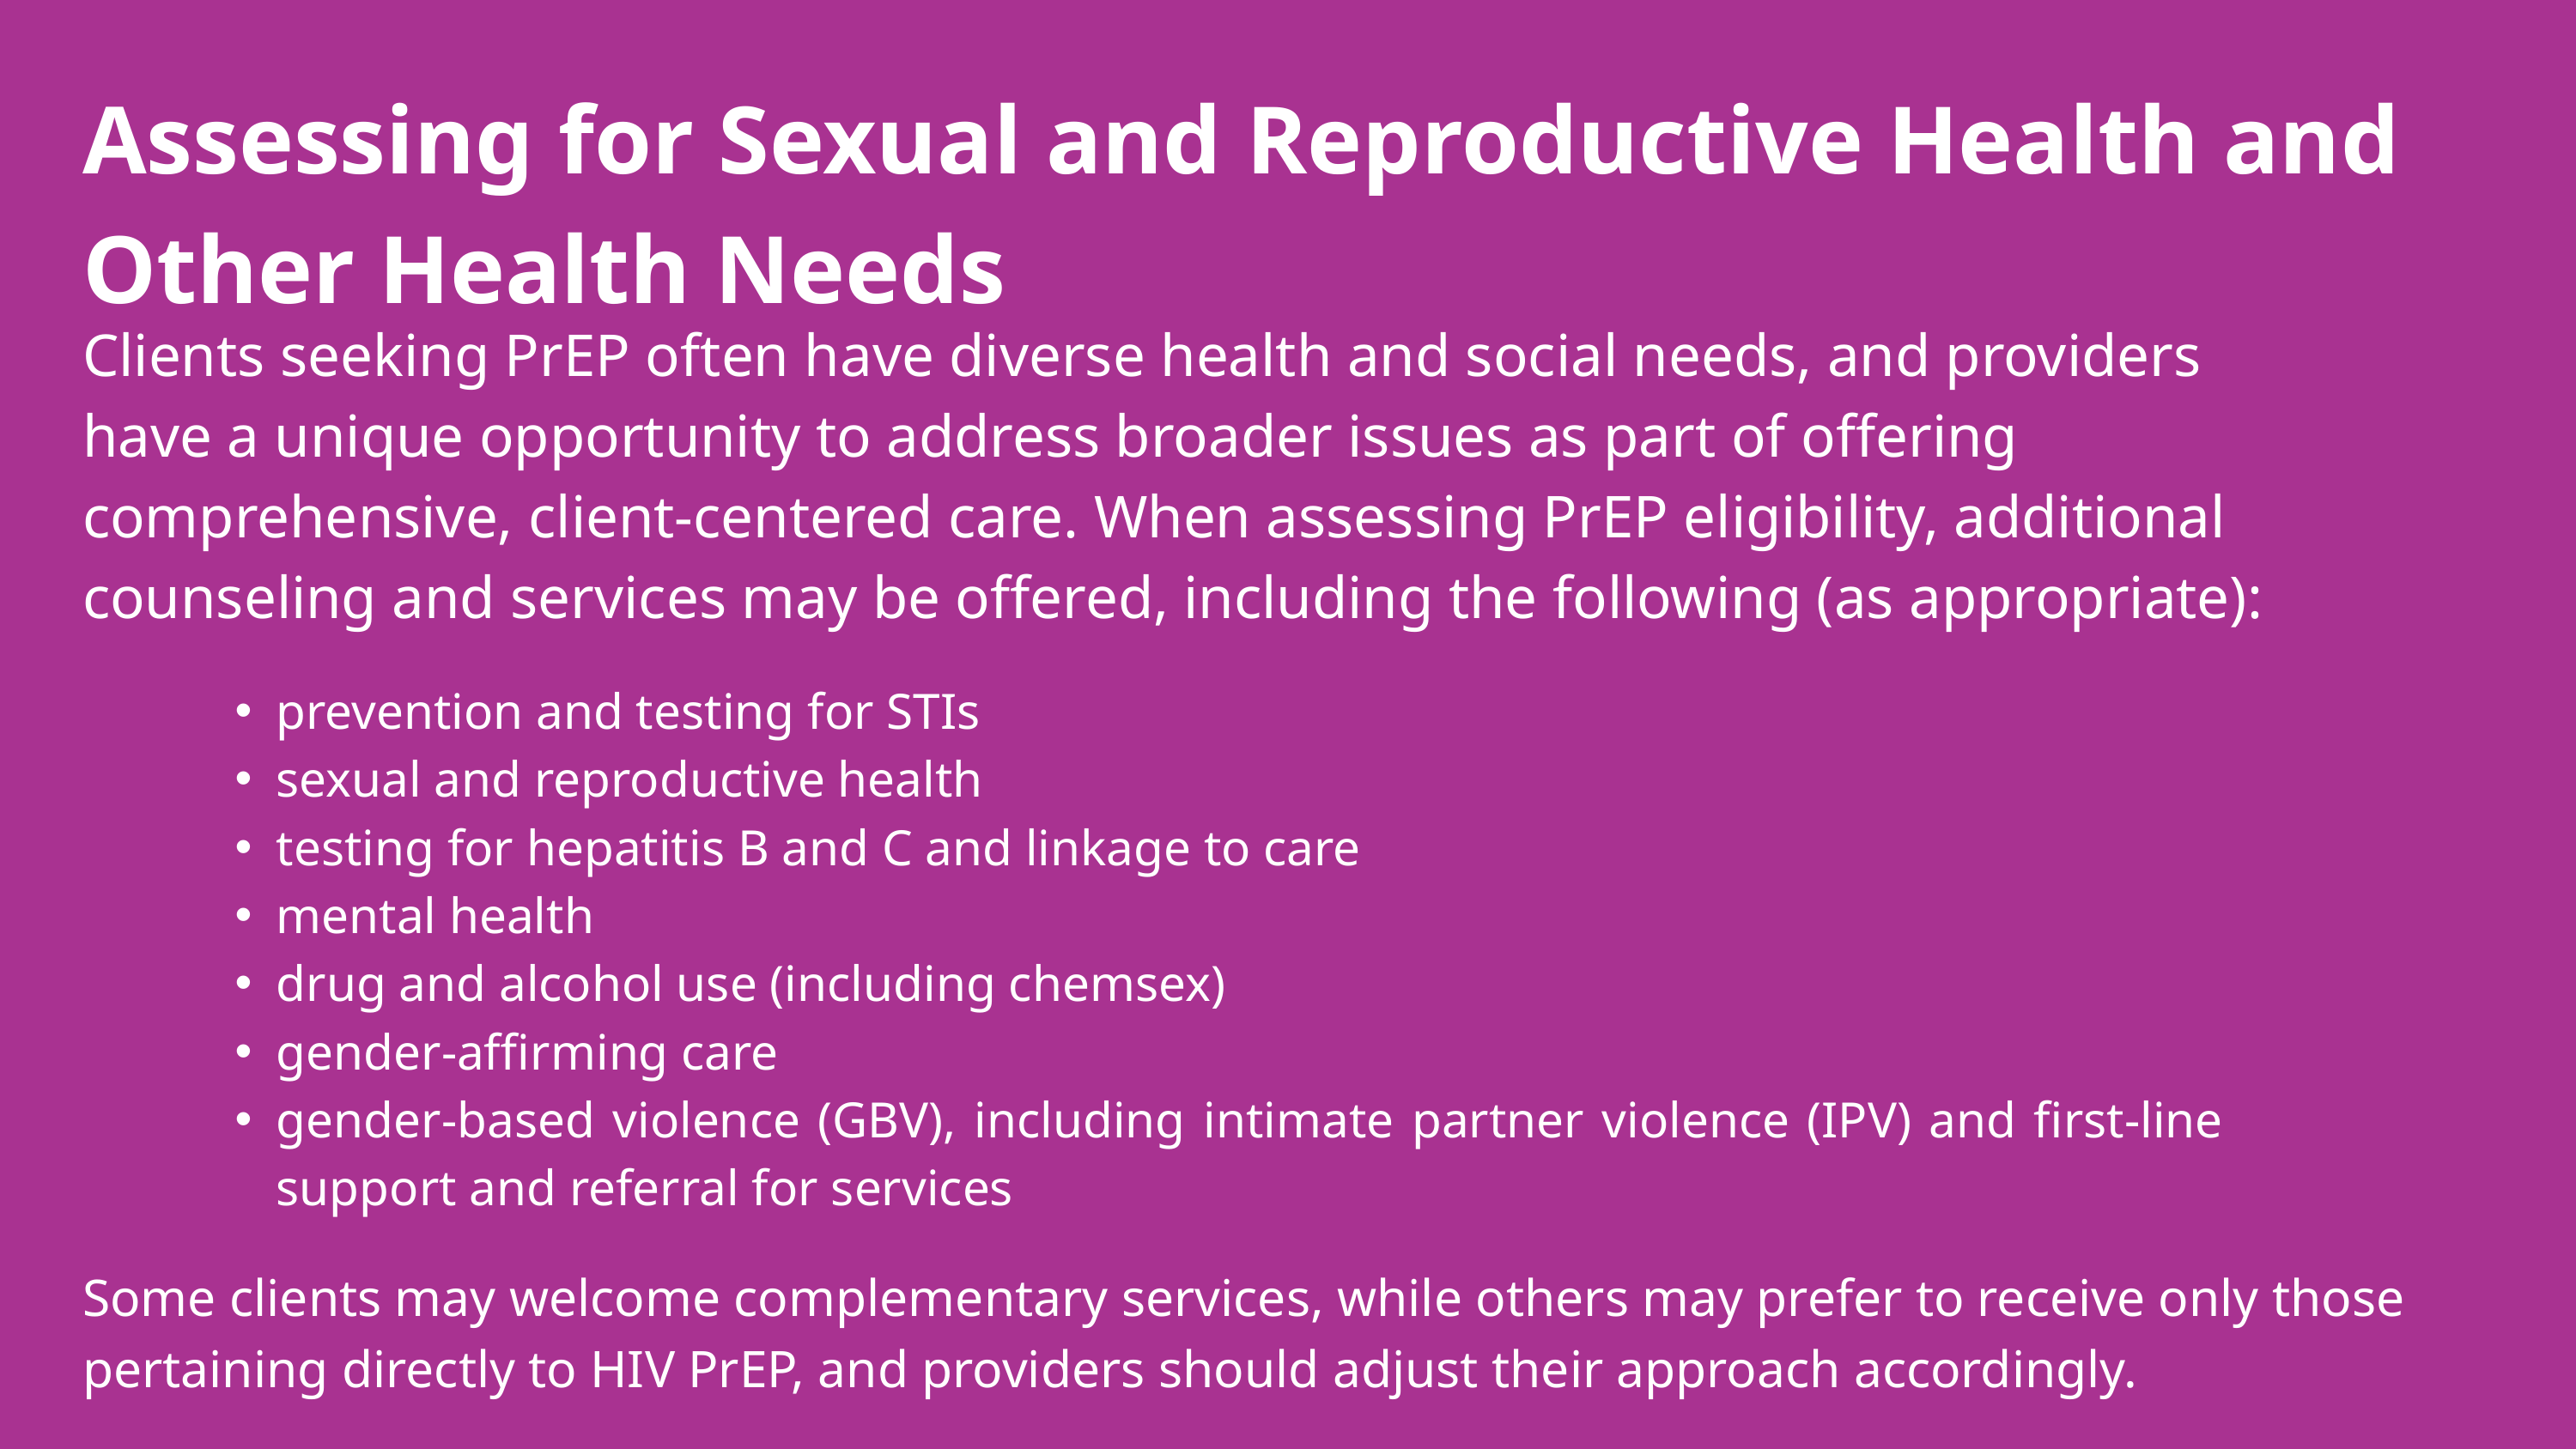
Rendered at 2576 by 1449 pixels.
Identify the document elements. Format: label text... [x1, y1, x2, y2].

text_box prevention and testing for STIs sexual and reproductive health testing for hepatitis B and C and linkage to care mental health drug and alcohol use (including chemsex) gender-affirming care gender-based violence (GBV), including intimate partner violence (IPV) and first-line support and referral for services [193, 670, 2225, 1216]
text_box Some clients may welcome complementary services, while others may prefer to receive only those pertaining directly to HIV PrEP, and providers should adjust their approach accordingly. [82, 1256, 2456, 1397]
text_box Clients seeking PrEP often have diverse health and social needs, and providers have a unique opportunity to address broader issues as part of offering comprehensive, client-centered care. When assessing PrEP eligibility, additional counseling and services may be offered, including the following (as appropriate): [82, 307, 2266, 631]
text_box Assessing for Sexual and Reproductive Health and Other Health Needs [82, 62, 2432, 323]
